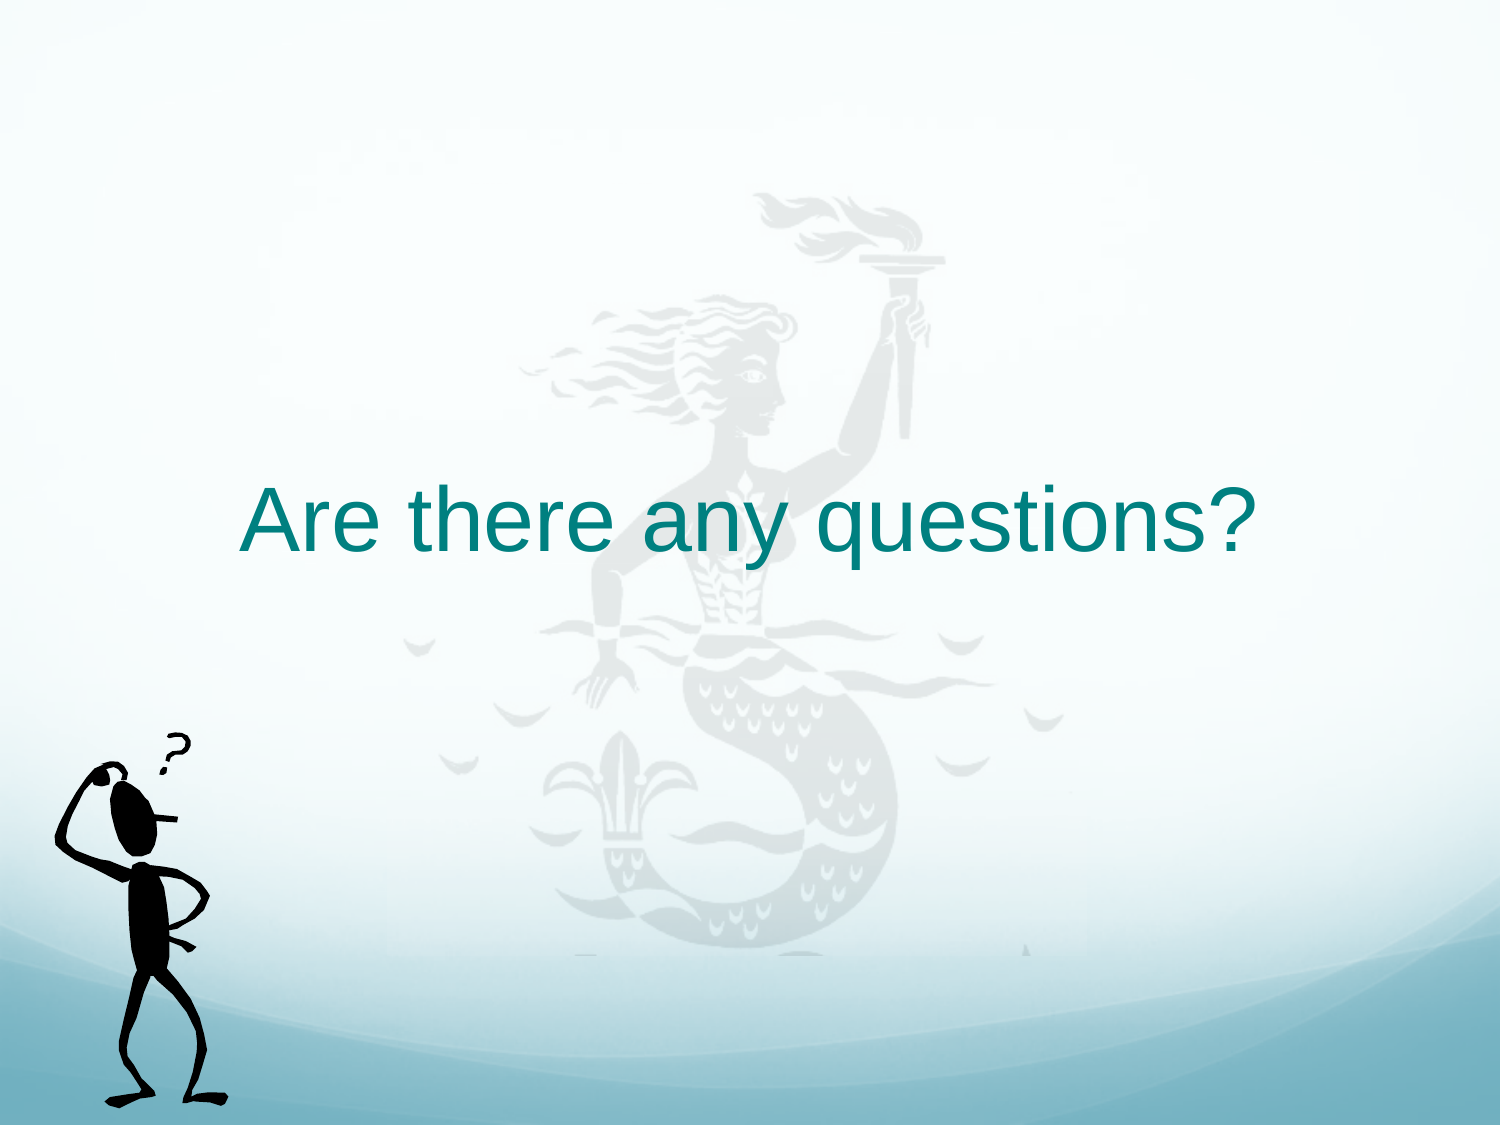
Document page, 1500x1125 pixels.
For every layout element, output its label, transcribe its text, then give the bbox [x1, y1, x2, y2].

picture [53, 731, 230, 1109]
list Are there any questions? [90, 452, 1410, 586]
